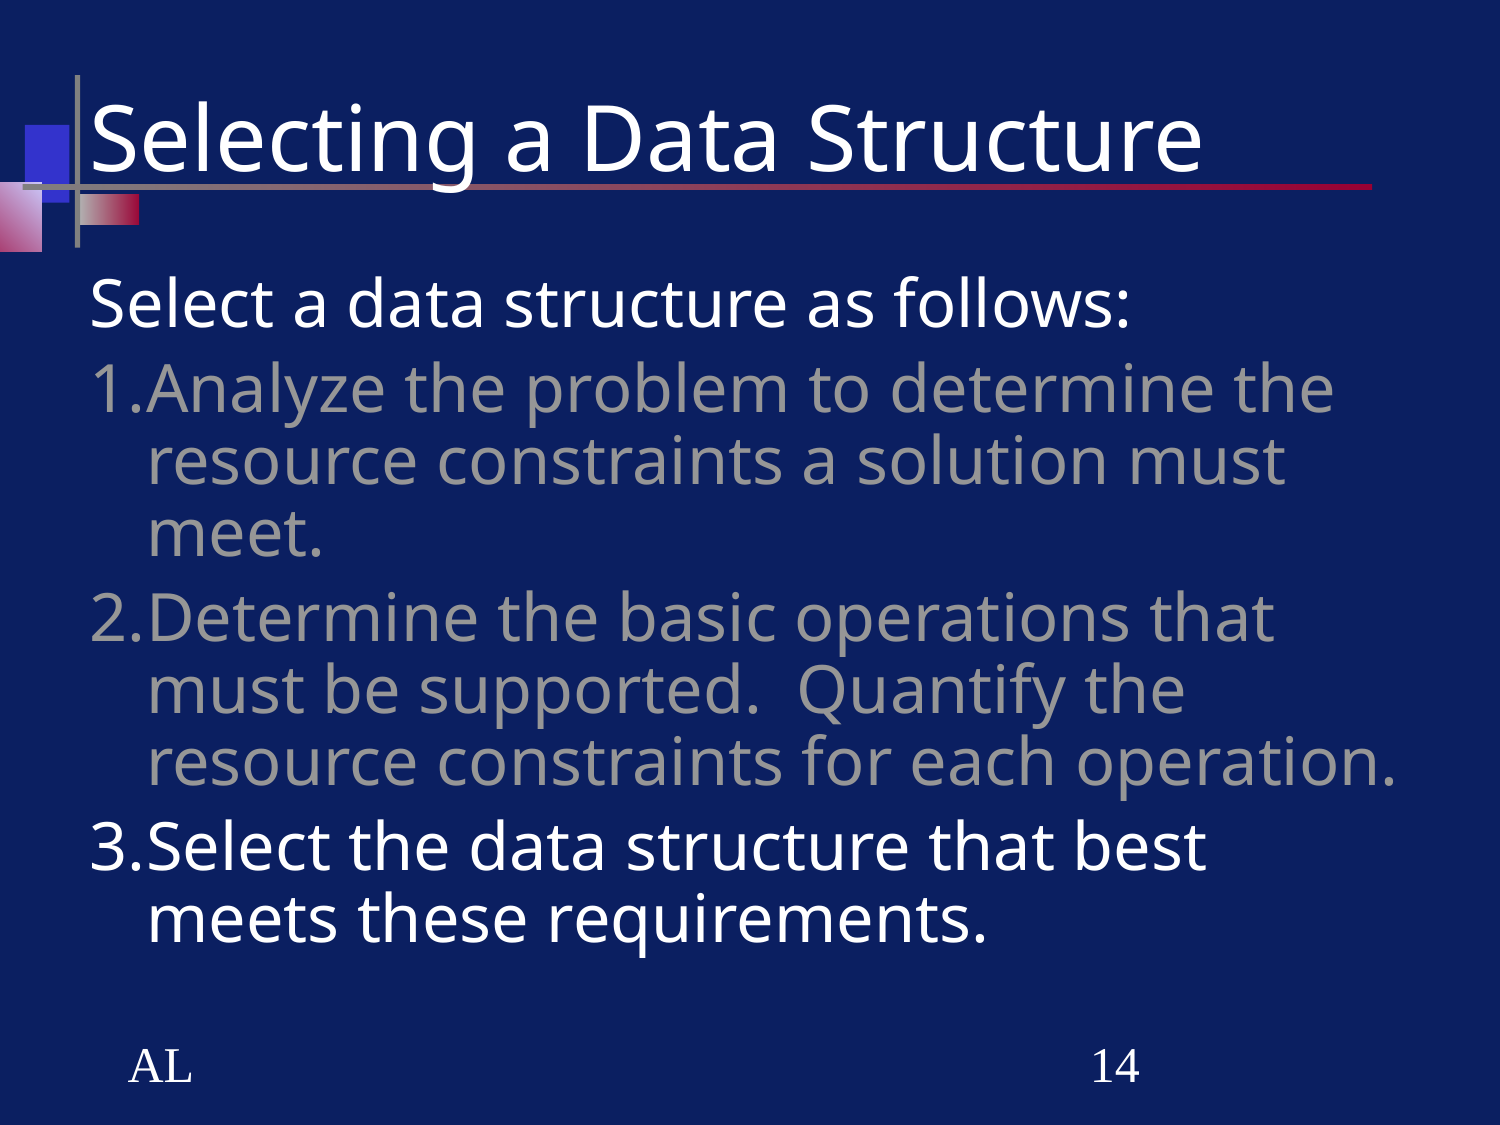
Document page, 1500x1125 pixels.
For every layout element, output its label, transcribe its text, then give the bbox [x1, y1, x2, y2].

title Selecting a Data Structure [74, 59, 1425, 210]
slide_number ‹#› [1074, 1025, 1388, 1100]
list Select a data structure as follows: Analyze the problem to determine the resource constraints a solution must meet. Determine the basic operations that must be supported. Quantify the resource constraints for each operation. Select the data structure that best meets these requirements. [74, 262, 1425, 1012]
slide_number AL [112, 1025, 425, 1100]
